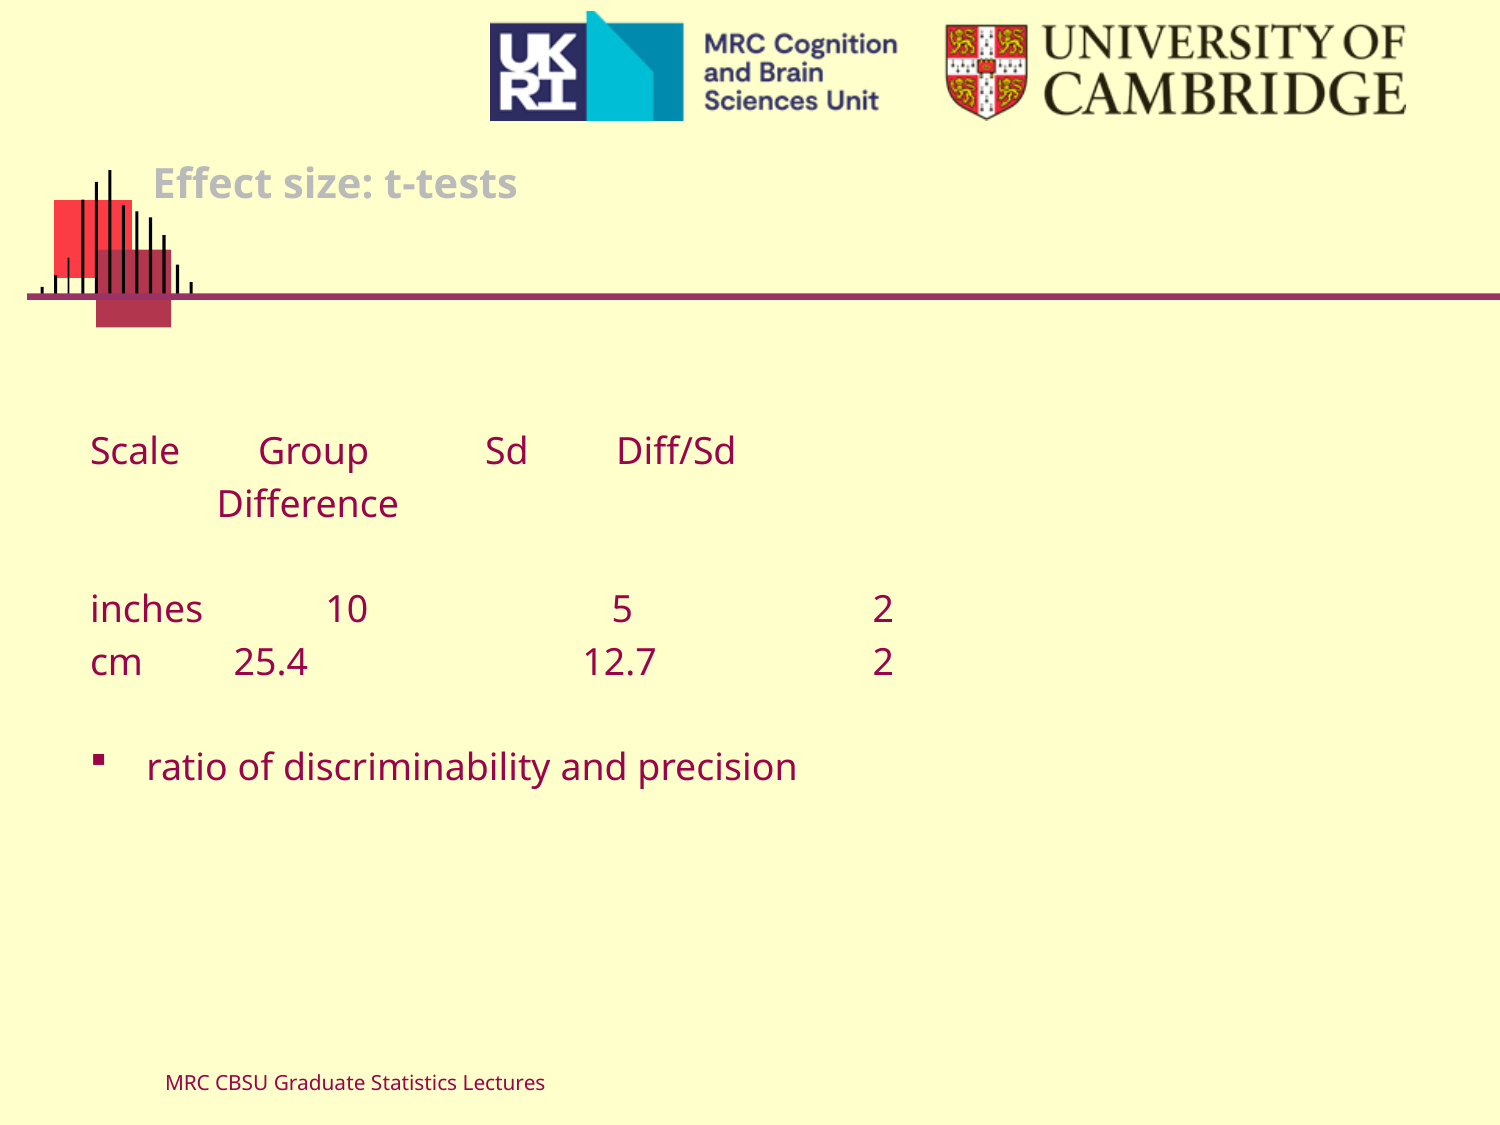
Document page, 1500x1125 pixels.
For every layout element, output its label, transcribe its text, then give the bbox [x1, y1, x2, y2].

footer MRC CBSU Graduate Statistics Lectures [149, 1062, 988, 1101]
title Effect size: t-tests [137, 137, 988, 233]
picture [490, 11, 1406, 121]
list Scale Group Sd Diff/Sd Difference inches 10 5 2 cm 25.4 12.7 2 ratio of discriminability and precision [75, 262, 1425, 1038]
